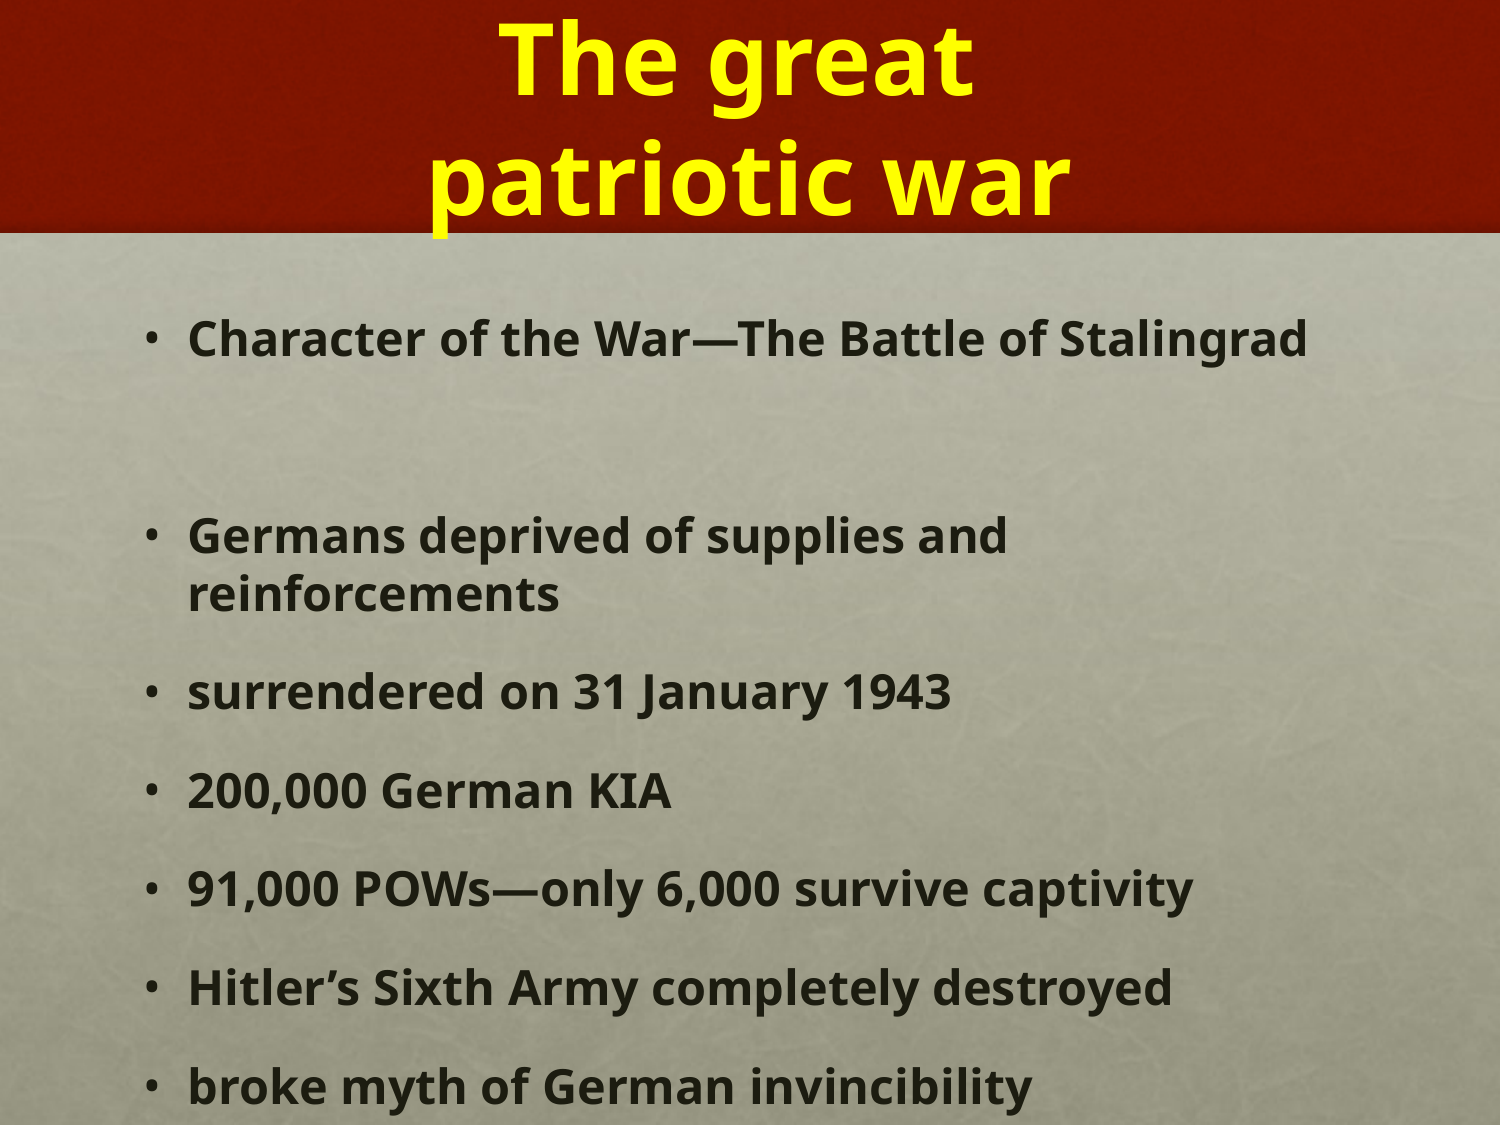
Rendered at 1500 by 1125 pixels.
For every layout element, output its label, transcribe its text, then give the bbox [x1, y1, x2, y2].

list Character of the War—The Battle of Stalingrad Germans deprived of supplies and reinforcements surrendered on 31 January 1943 200,000 German KIA 91,000 POWs—only 6,000 survive captivity Hitler’s Sixth Army completely destroyed broke myth of German invincibility [127, 299, 1372, 1125]
picture [0, 214, 1500, 1125]
title The great patriotic war [127, 10, 1372, 221]
